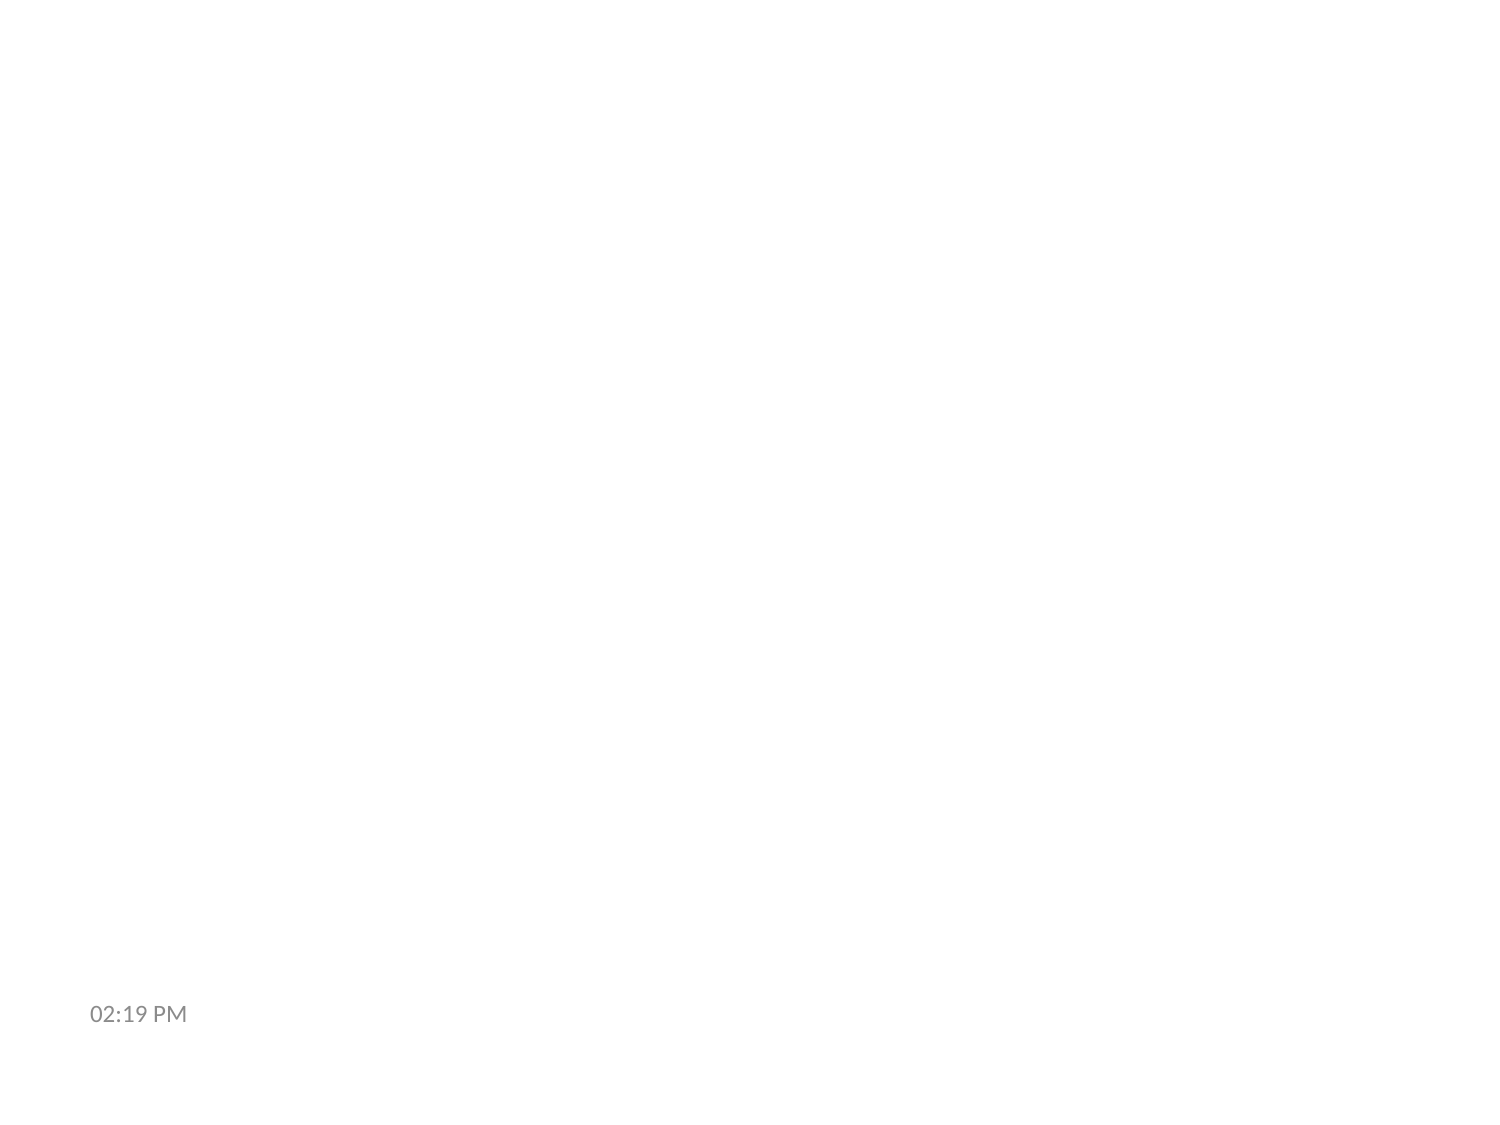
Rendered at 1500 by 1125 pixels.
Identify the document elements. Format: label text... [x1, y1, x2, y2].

text_box 3:35 PM [75, 982, 425, 1043]
